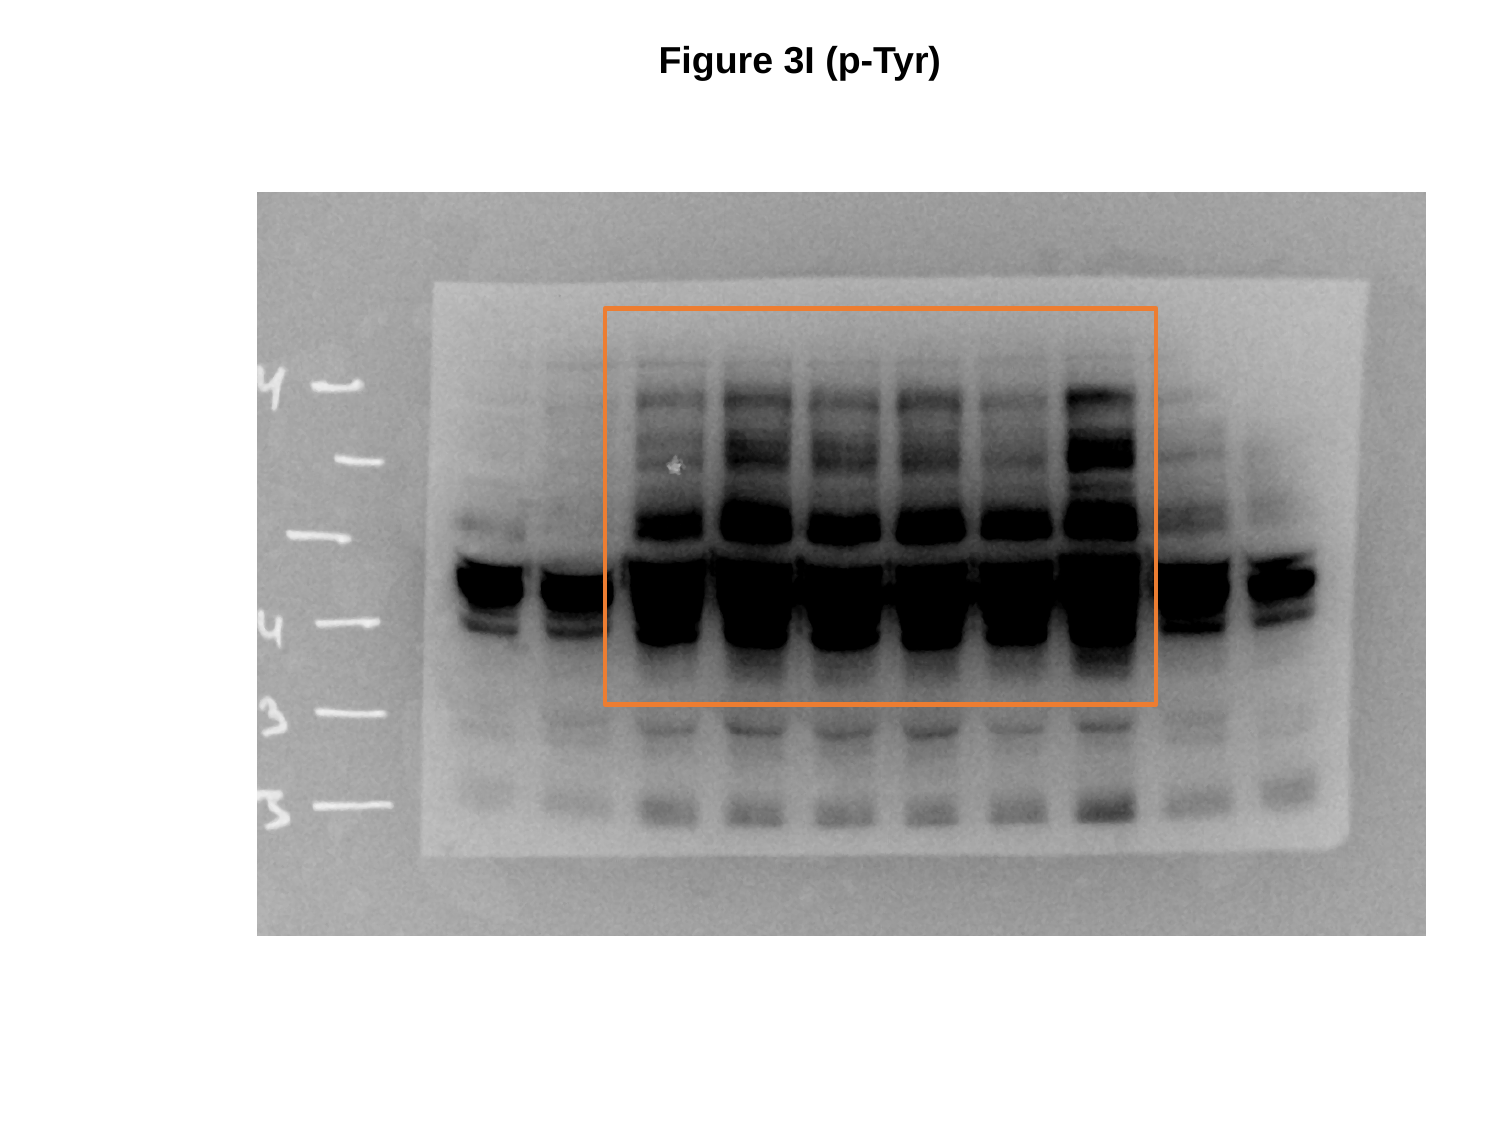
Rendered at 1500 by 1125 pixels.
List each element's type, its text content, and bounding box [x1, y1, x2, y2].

picture [257, 192, 1426, 936]
text_box Figure 3I (p-Tyr) [643, 28, 973, 89]
